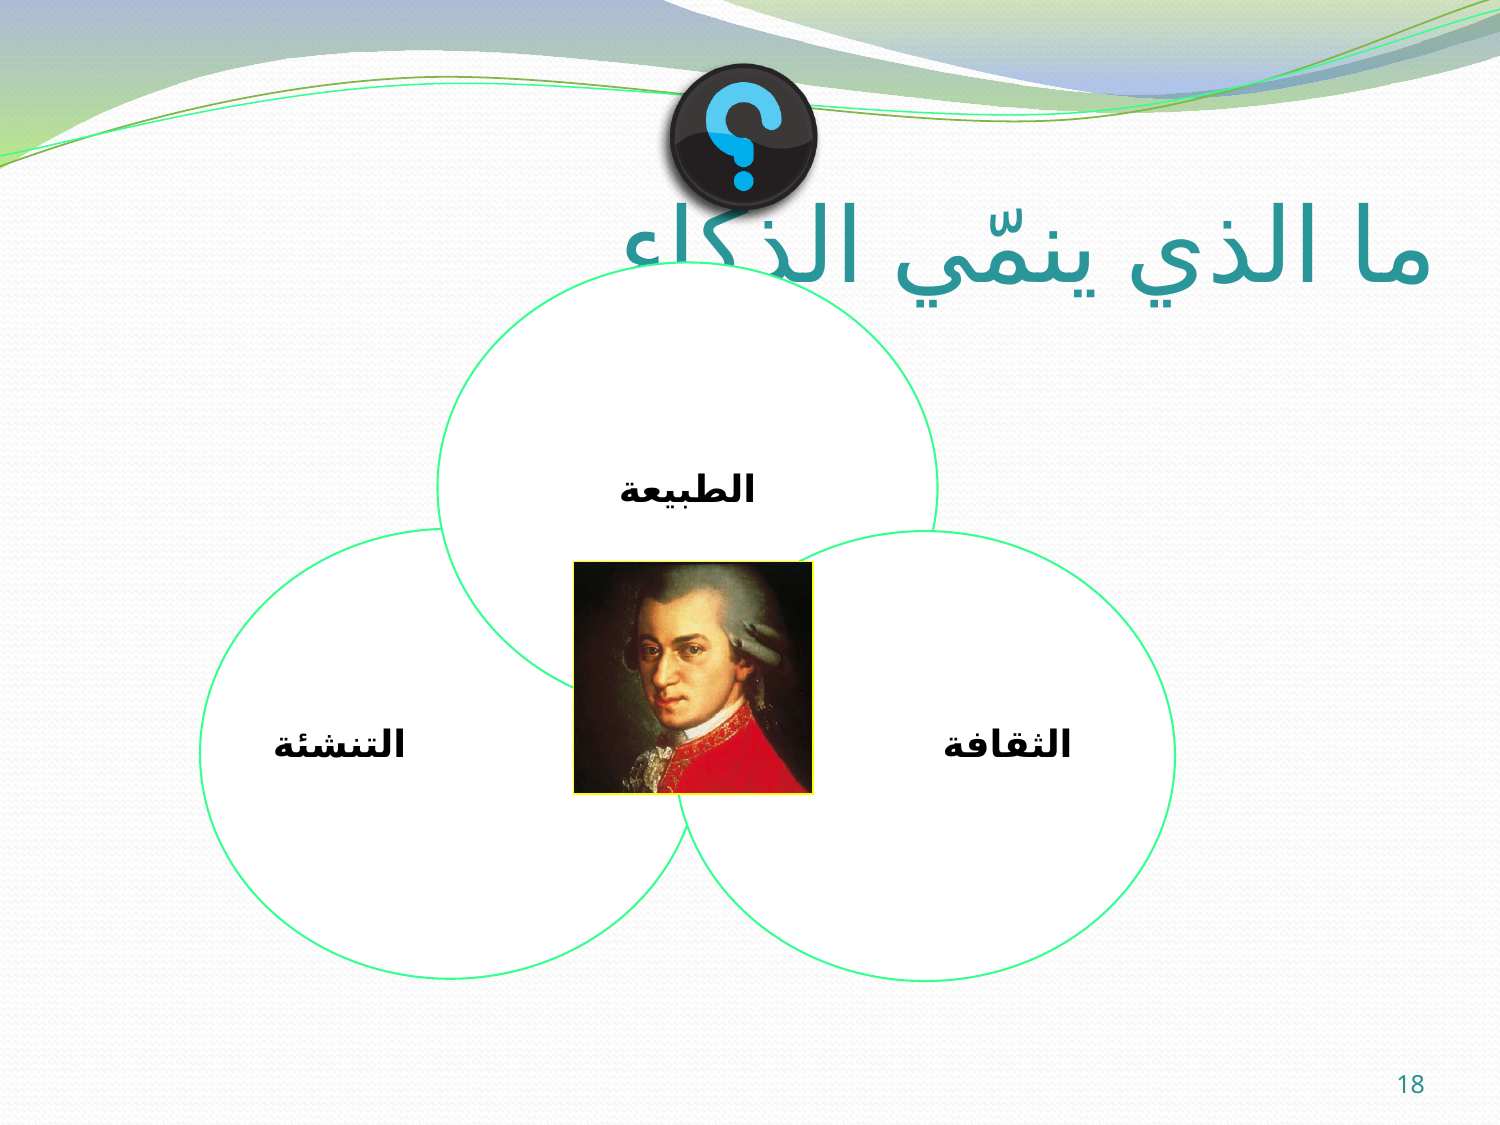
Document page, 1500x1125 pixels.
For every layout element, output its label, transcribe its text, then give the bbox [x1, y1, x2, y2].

text_box الطبيعة [437, 262, 938, 686]
title ما الذي ينمّي الذكاء [75, 115, 1438, 303]
picture [573, 562, 813, 794]
text_box [200, 528, 687, 979]
text_box الثقافة [837, 712, 1088, 773]
text_box التنشئة [242, 712, 421, 773]
picture [650, 43, 838, 231]
text_box [680, 531, 1176, 982]
slide_number 18 [1299, 1042, 1425, 1103]
